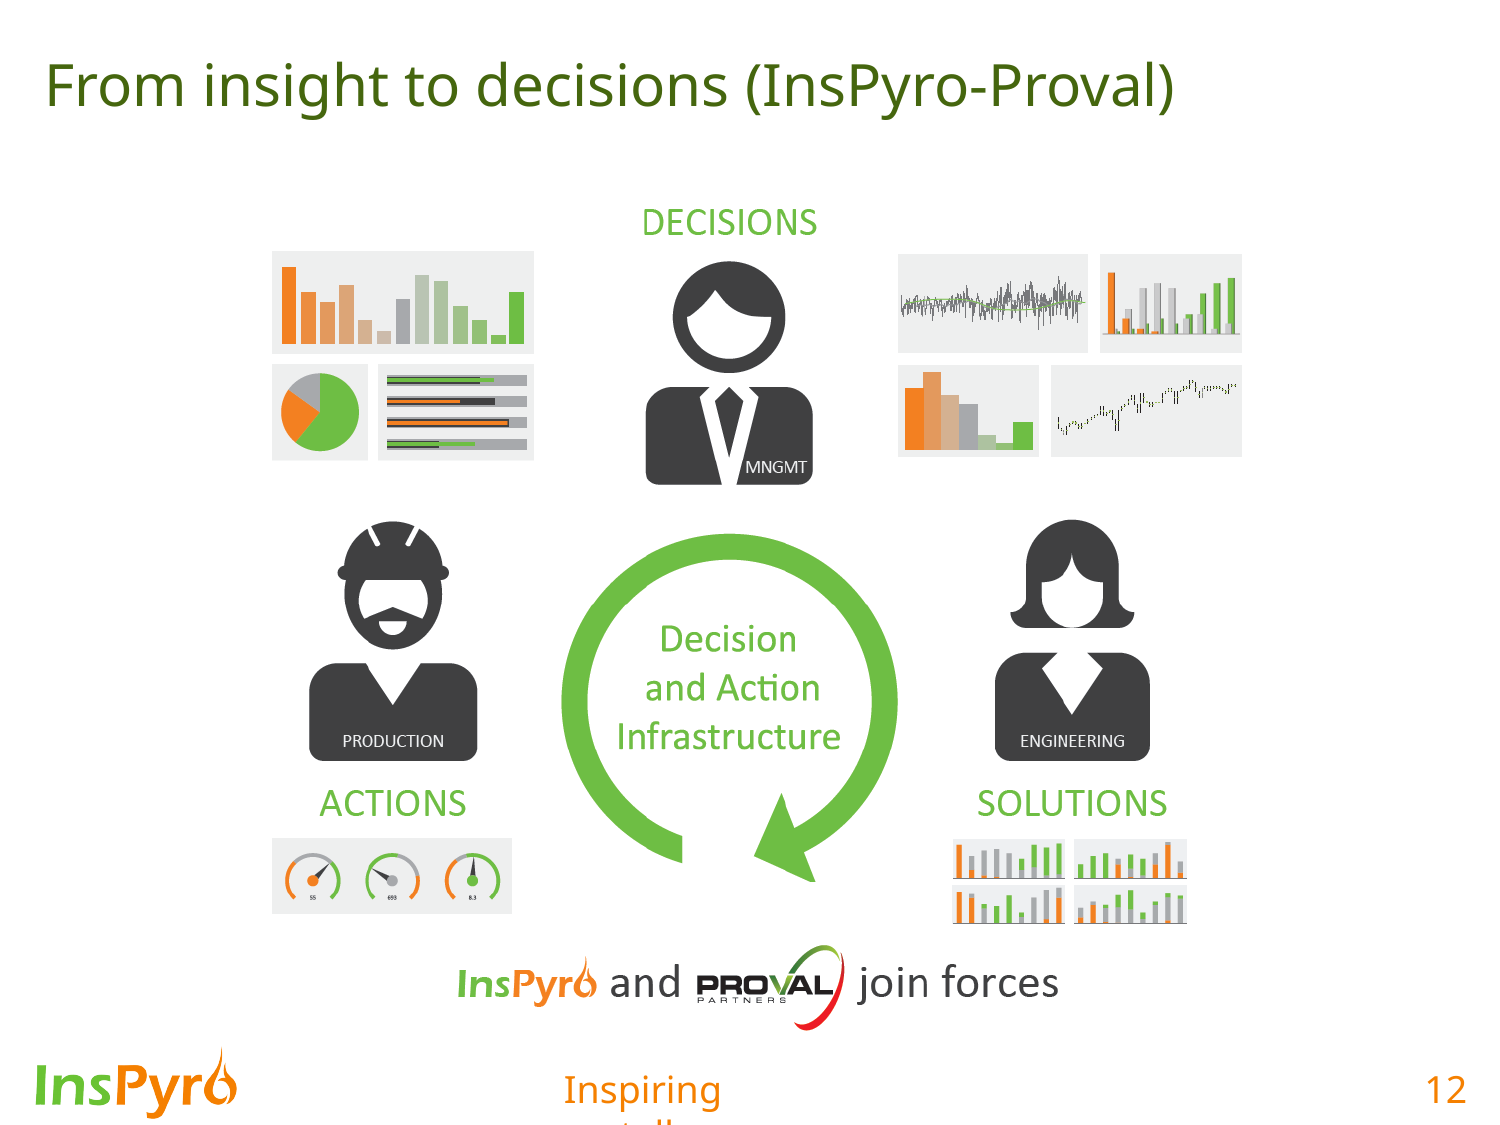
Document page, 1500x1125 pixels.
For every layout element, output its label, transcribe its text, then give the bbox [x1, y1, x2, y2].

title From insight to decisions (InsPyro-Proval) [29, 6, 1380, 161]
picture [29, 172, 1341, 1125]
slide_number 12 [1352, 1058, 1483, 1125]
